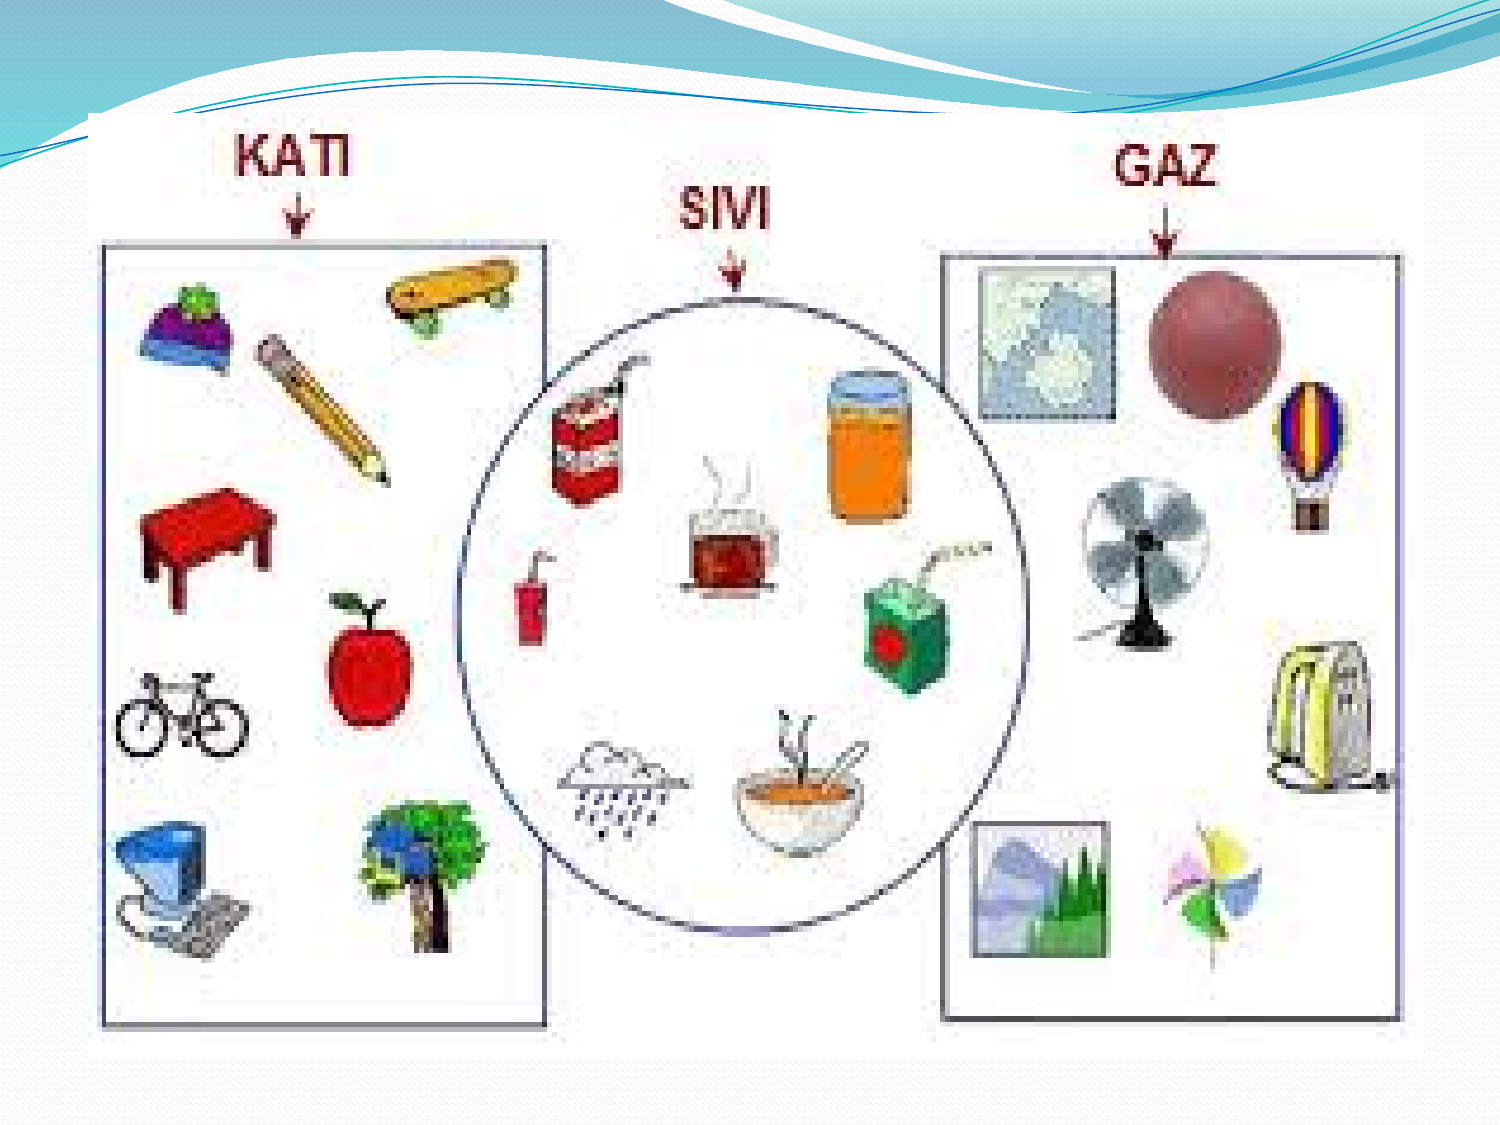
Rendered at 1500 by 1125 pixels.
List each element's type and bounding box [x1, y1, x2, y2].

picture [88, 113, 1424, 1059]
